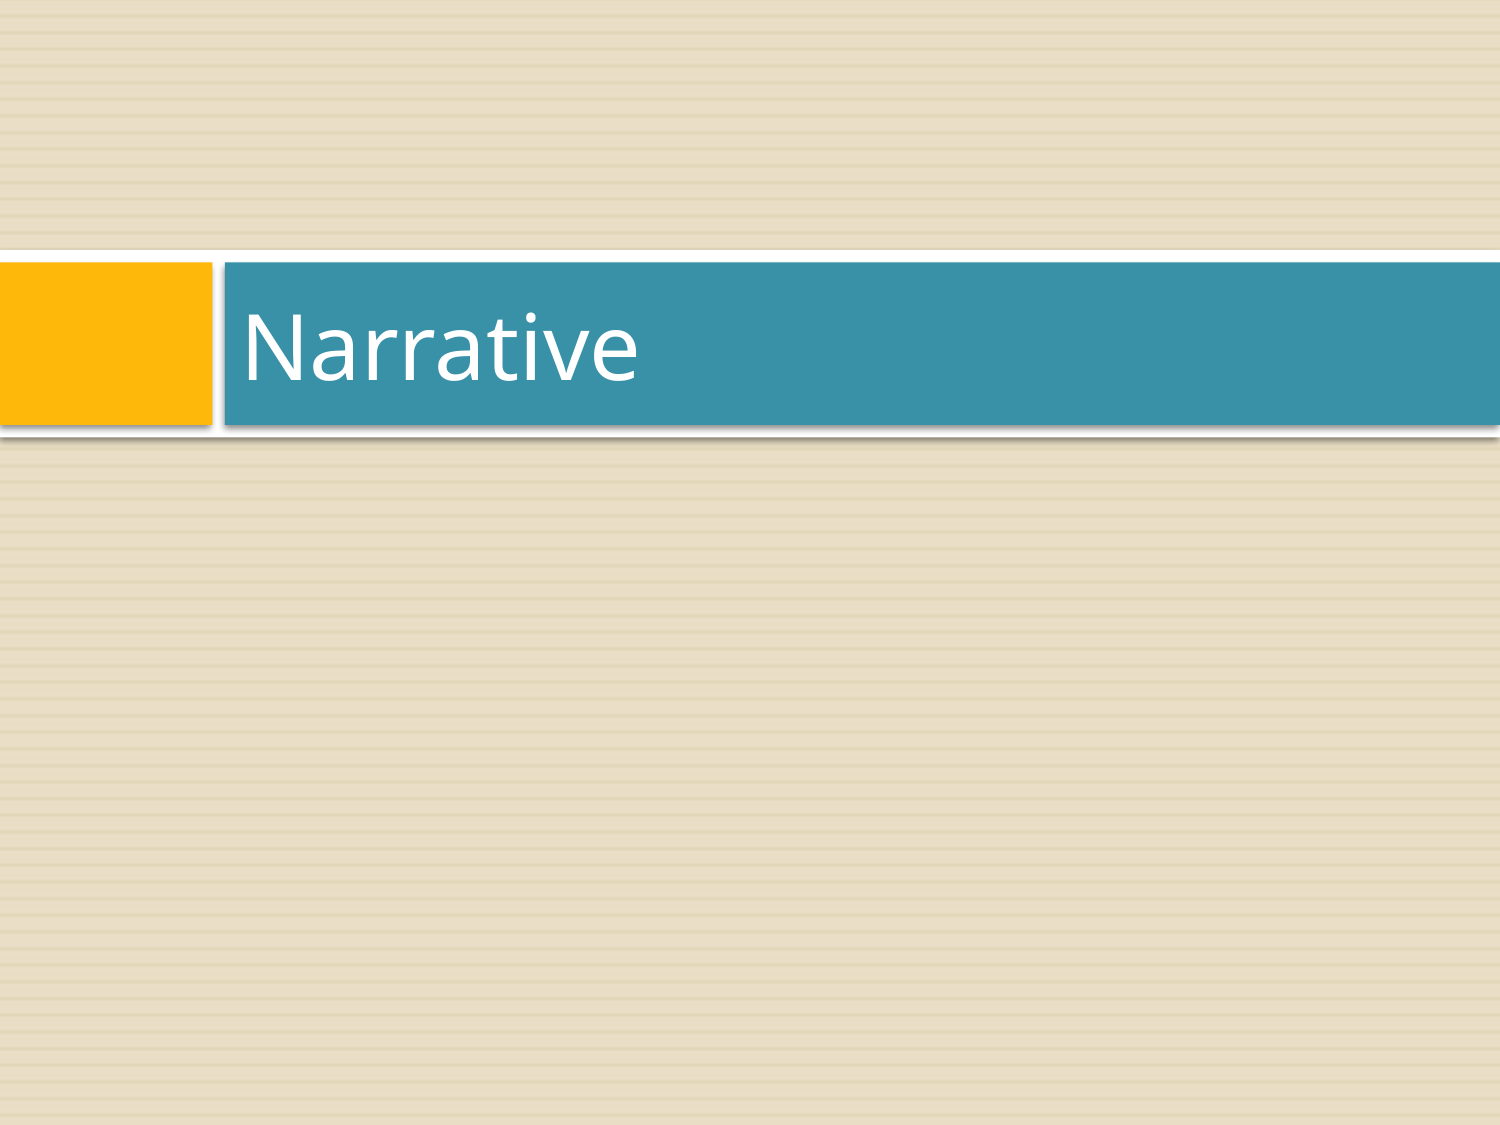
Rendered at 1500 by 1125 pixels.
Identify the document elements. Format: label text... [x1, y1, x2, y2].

title Narrative [224, 262, 1476, 426]
